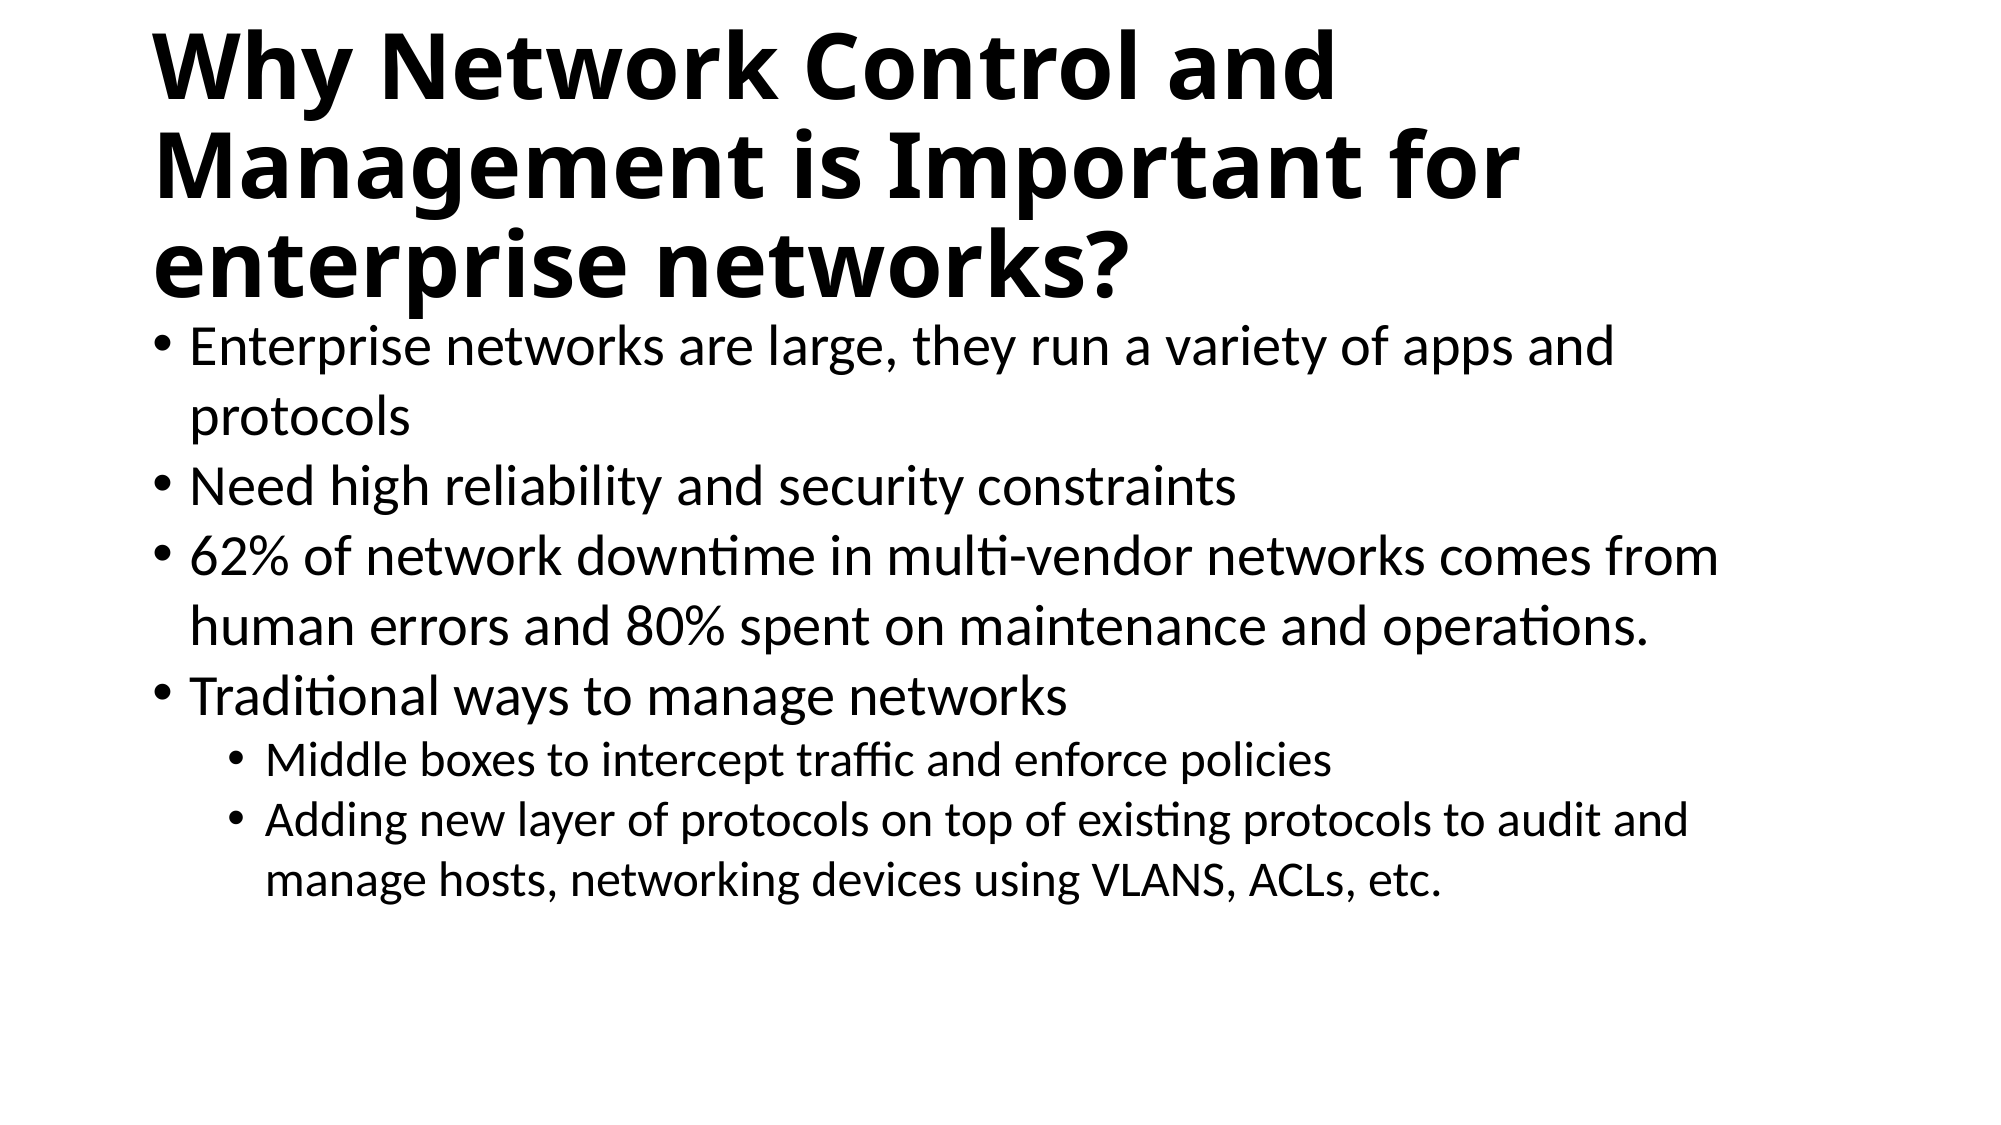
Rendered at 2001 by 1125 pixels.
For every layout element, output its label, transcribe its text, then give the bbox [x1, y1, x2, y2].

list Enterprise networks are large, they run a variety of apps and protocols Need high reliability and security constraints 62% of network downtime in multi-vendor networks comes from human errors and 80% spent on maintenance and operations. Traditional ways to manage networks Middle boxes to intercept traffic and enforce policies Adding new layer of protocols on top of existing protocols to audit and manage hosts, networking devices using VLANS, ACLs, etc. [137, 299, 1863, 1014]
title Why Network Control and Management is Important for enterprise networks? [137, 59, 1863, 278]
